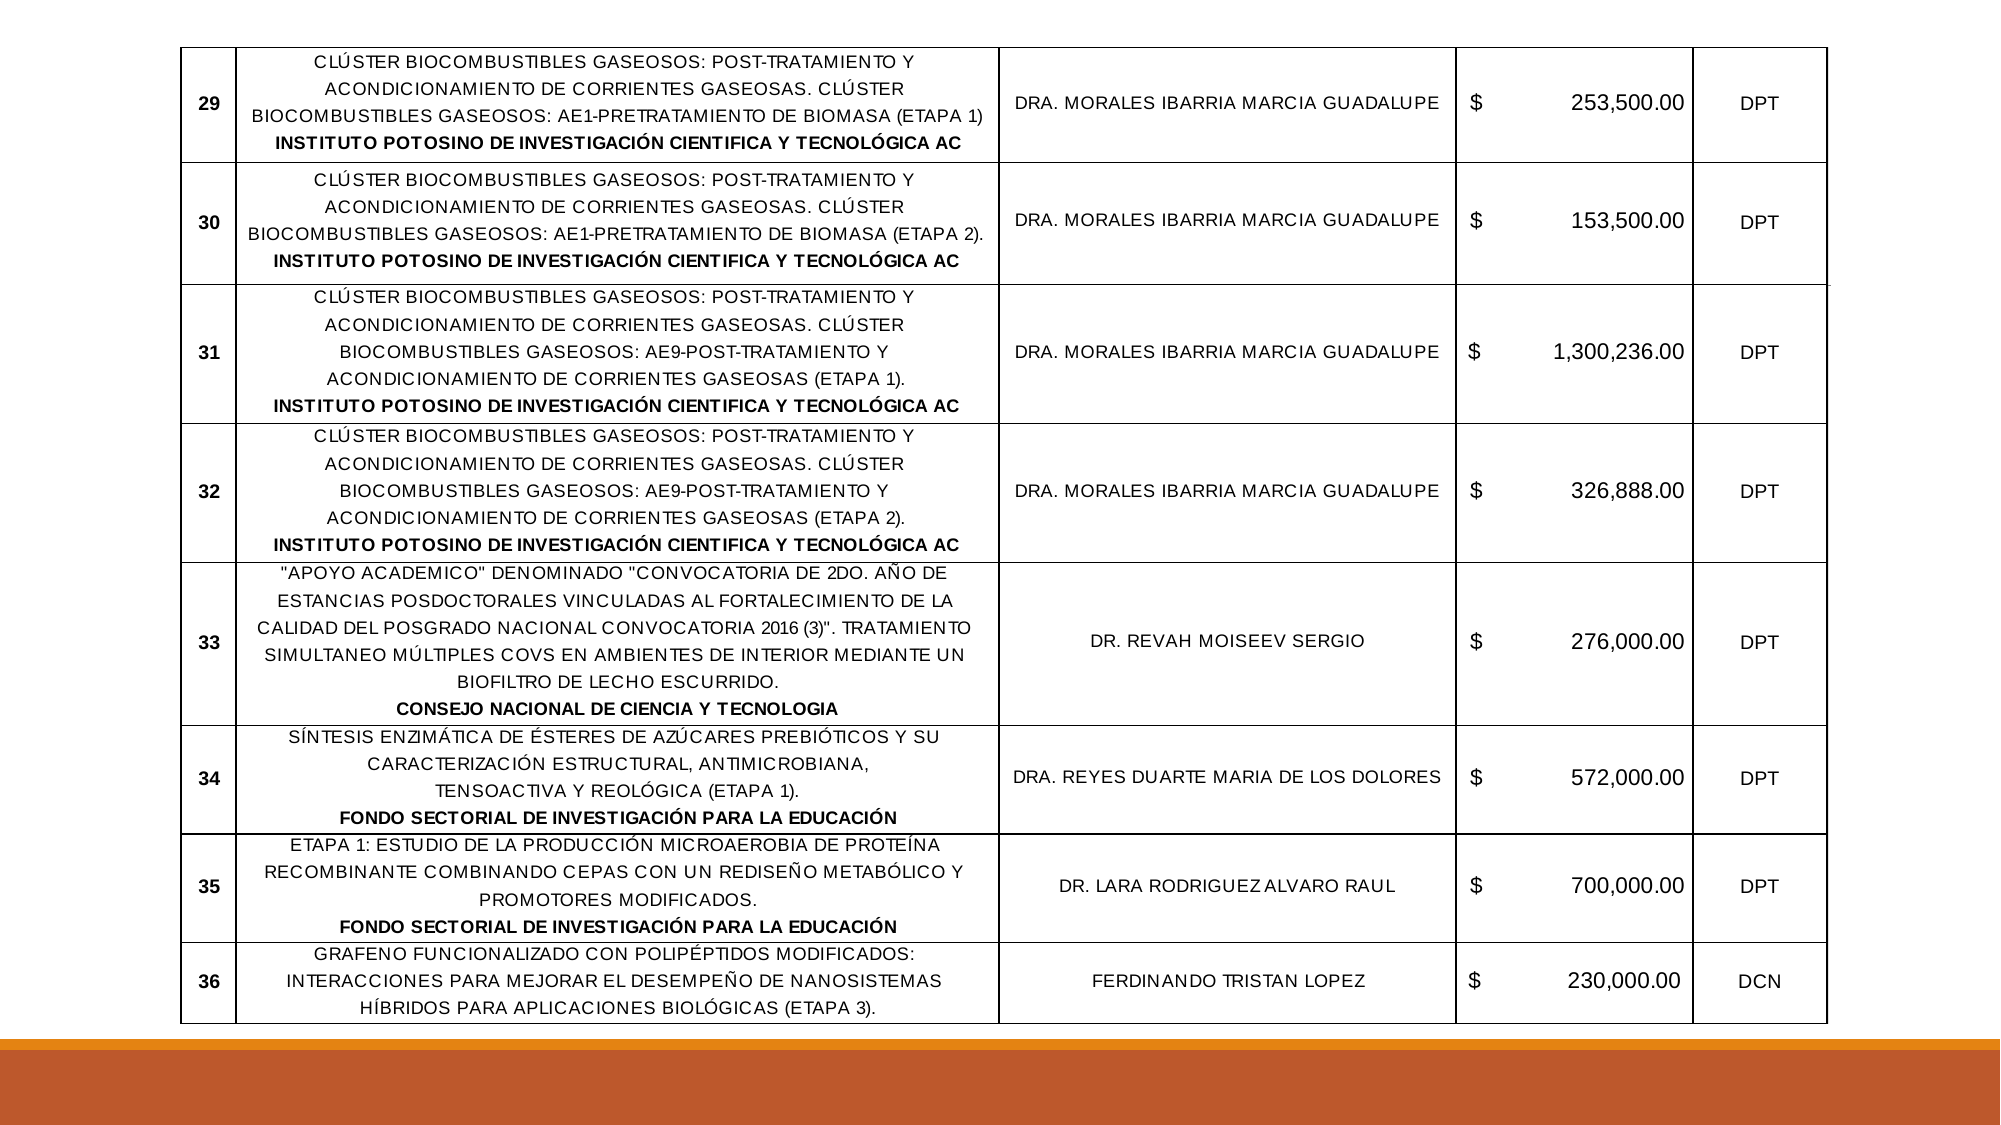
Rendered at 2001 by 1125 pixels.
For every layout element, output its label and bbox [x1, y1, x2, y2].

text_box [179, 46, 1831, 1026]
